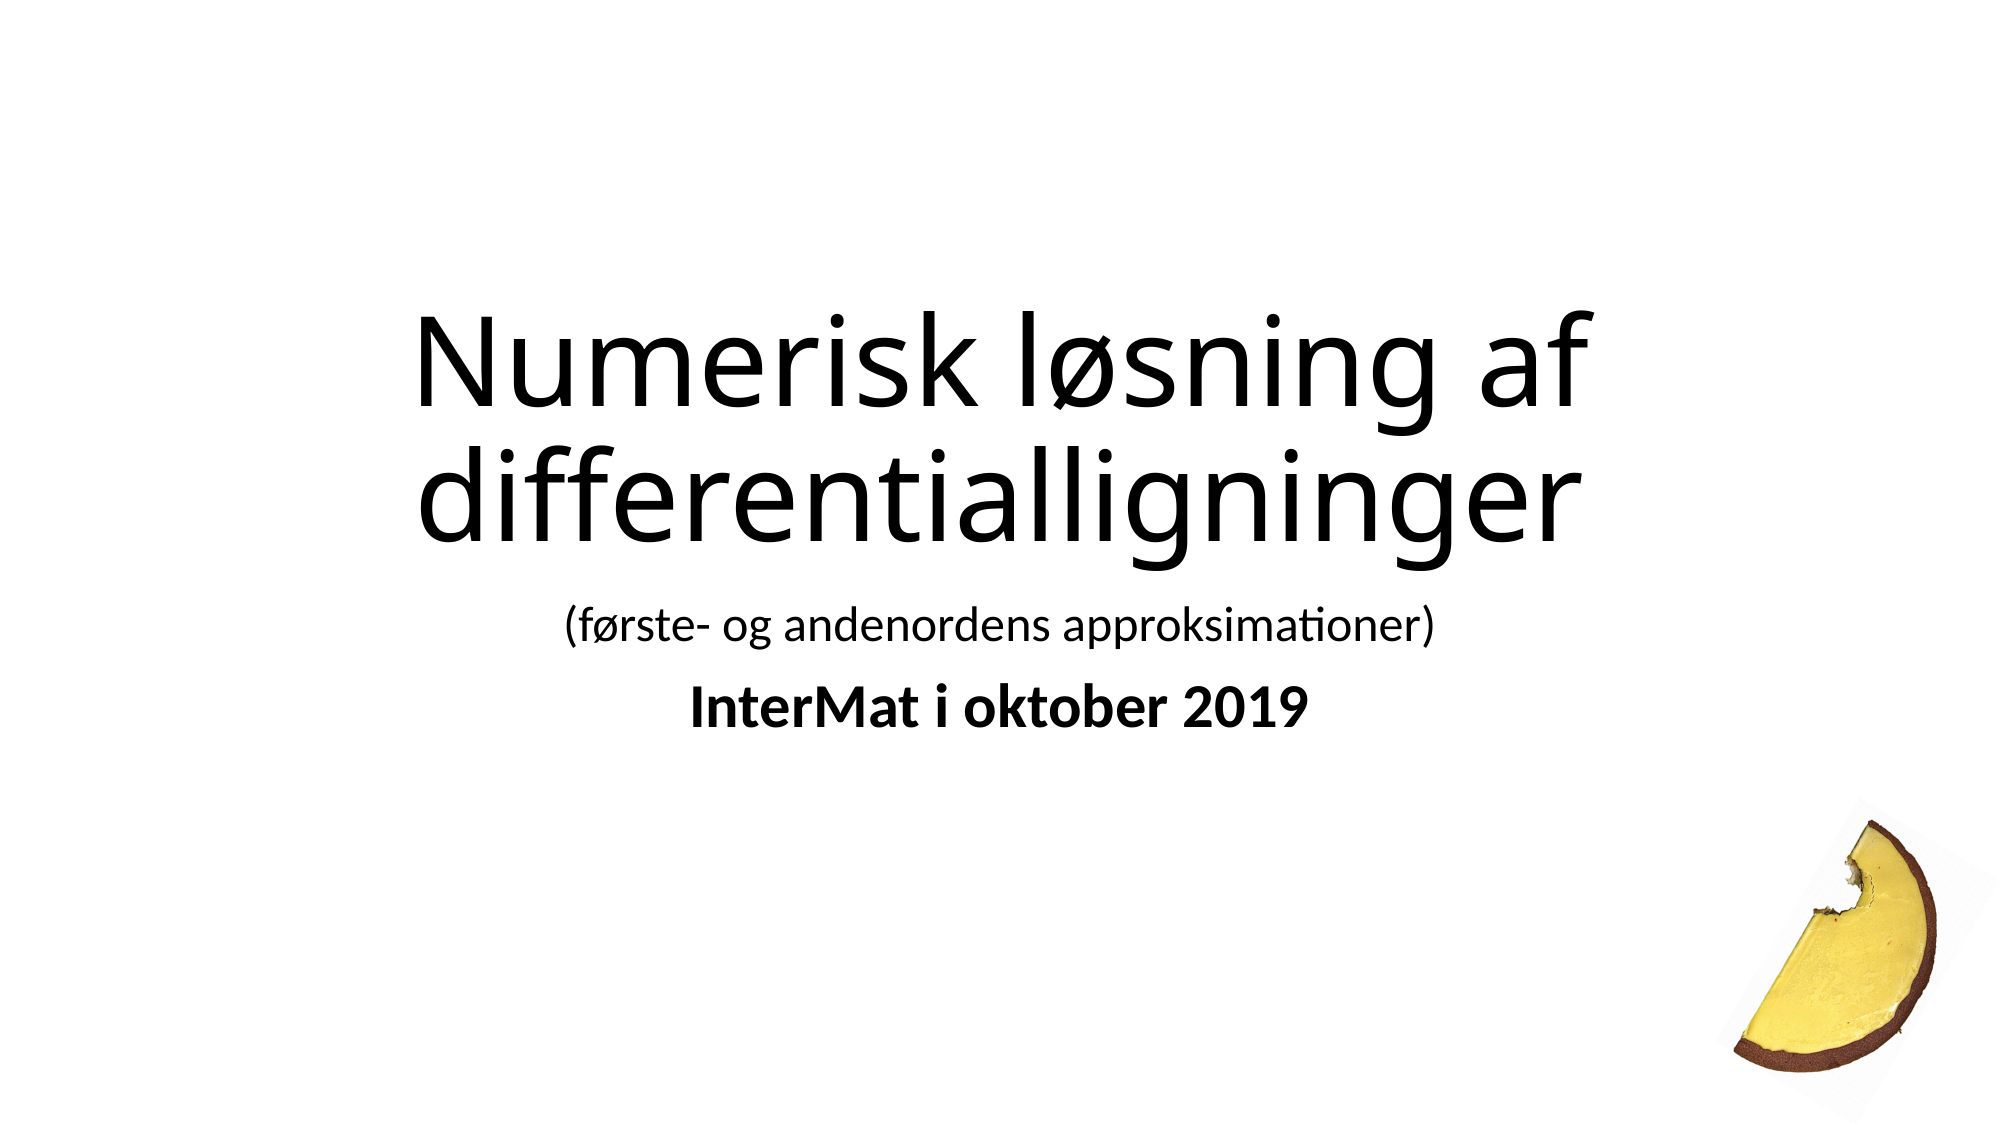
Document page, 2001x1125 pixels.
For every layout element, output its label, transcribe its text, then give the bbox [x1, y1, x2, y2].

title Numerisk løsning af differentialligninger [249, 184, 1750, 576]
picture [1715, 797, 2000, 1125]
subtitle (første- og andenordens approksimationer) InterMat i oktober 2019 [249, 590, 1750, 863]
